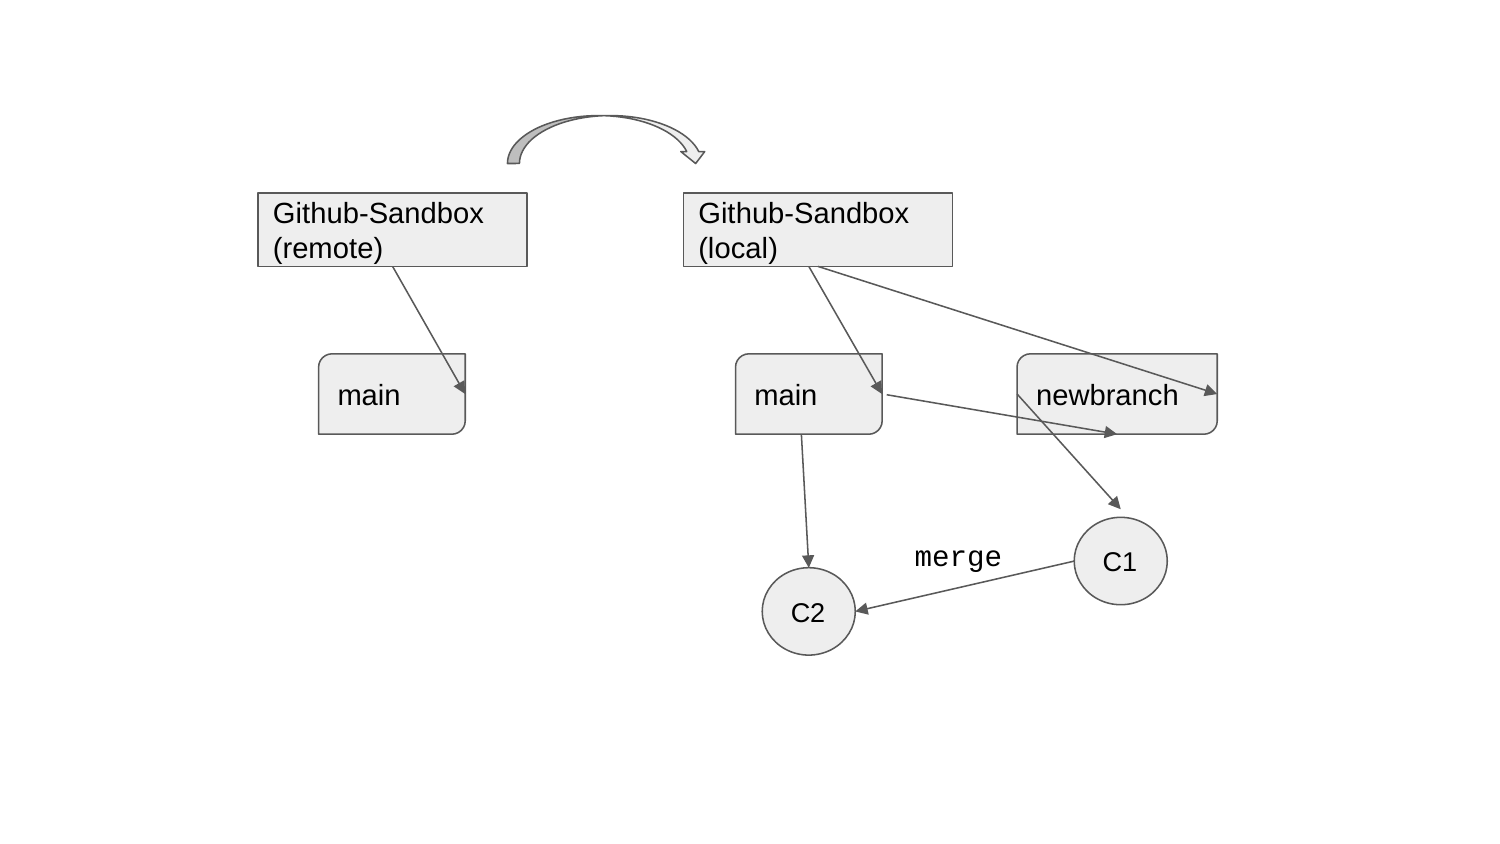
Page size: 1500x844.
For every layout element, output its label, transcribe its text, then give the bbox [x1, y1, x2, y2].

text_box C1 [1074, 517, 1168, 605]
text_box main [318, 353, 466, 435]
text_box newbranch [1118, 353, 1218, 393]
text_box merge [899, 522, 1030, 559]
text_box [1116, 433, 1122, 510]
text_box C2 [762, 567, 855, 656]
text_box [855, 560, 1075, 612]
text_box Github-Sandbox (remote) [257, 193, 528, 267]
text_box newbranch [1017, 362, 1218, 435]
text_box main [735, 353, 883, 435]
text_box Github-Sandbox (local) [683, 193, 953, 267]
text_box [817, 266, 1118, 355]
text_box [507, 115, 705, 164]
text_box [801, 433, 809, 568]
